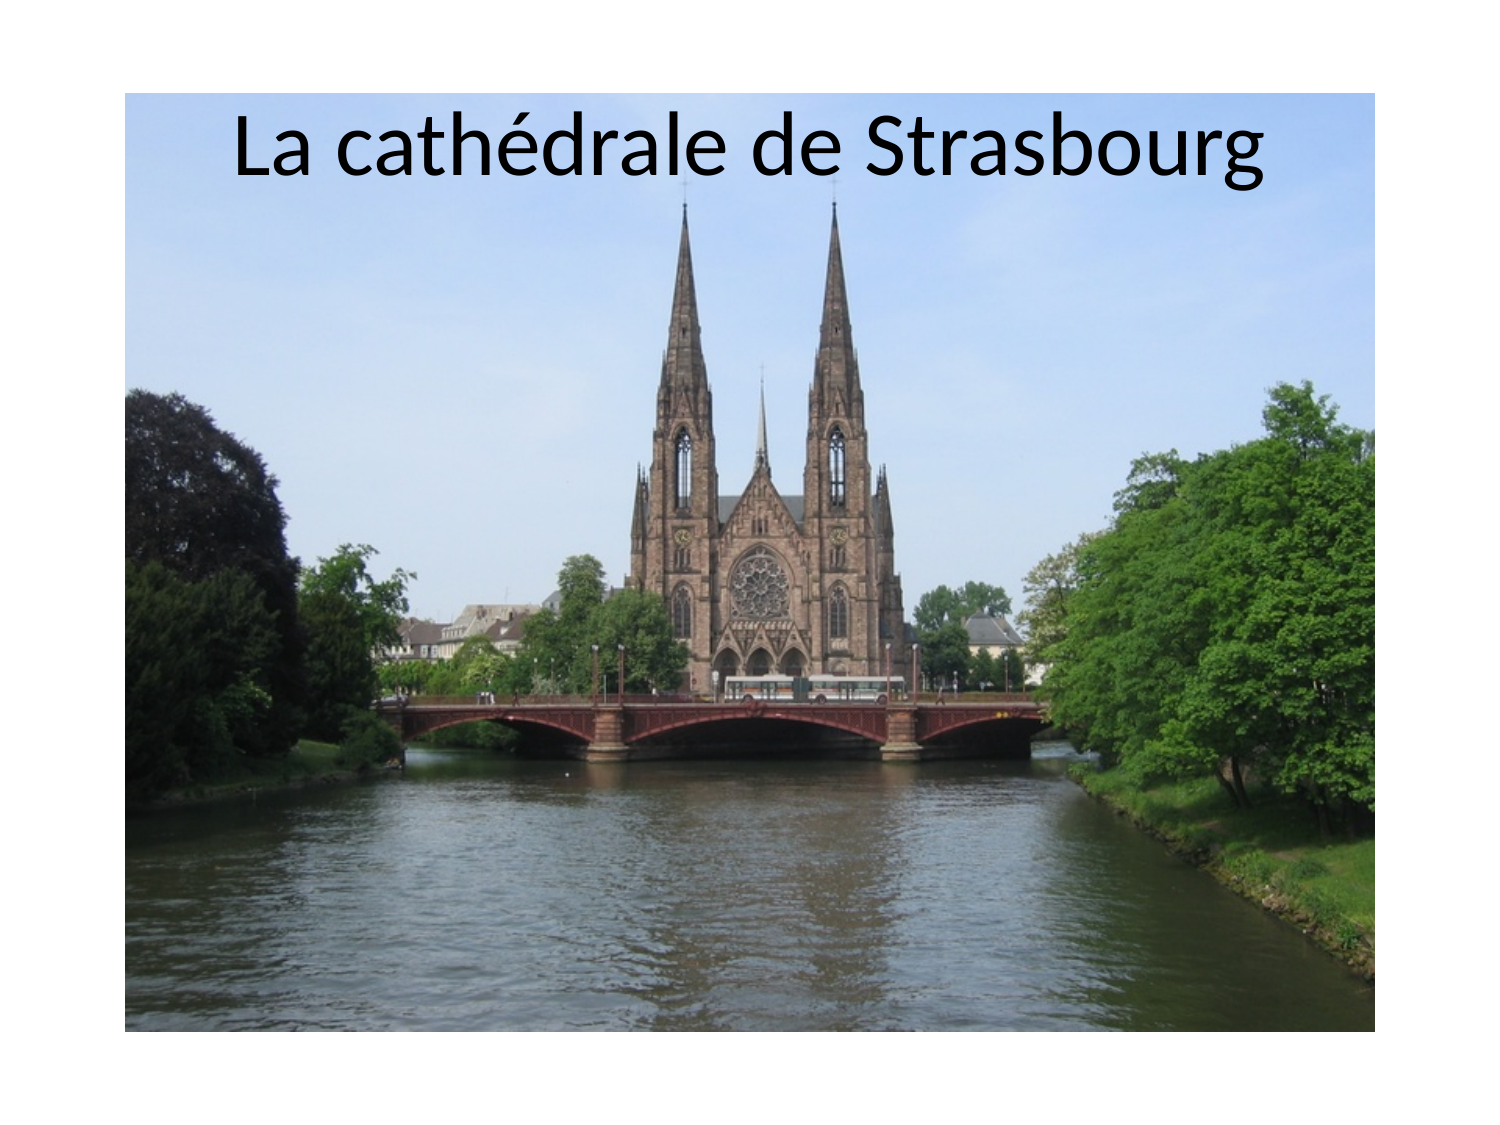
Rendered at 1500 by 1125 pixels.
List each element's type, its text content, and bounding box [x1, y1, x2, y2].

picture [124, 93, 1376, 1032]
title La cathédrale de Strasbourg [75, 45, 1425, 233]
